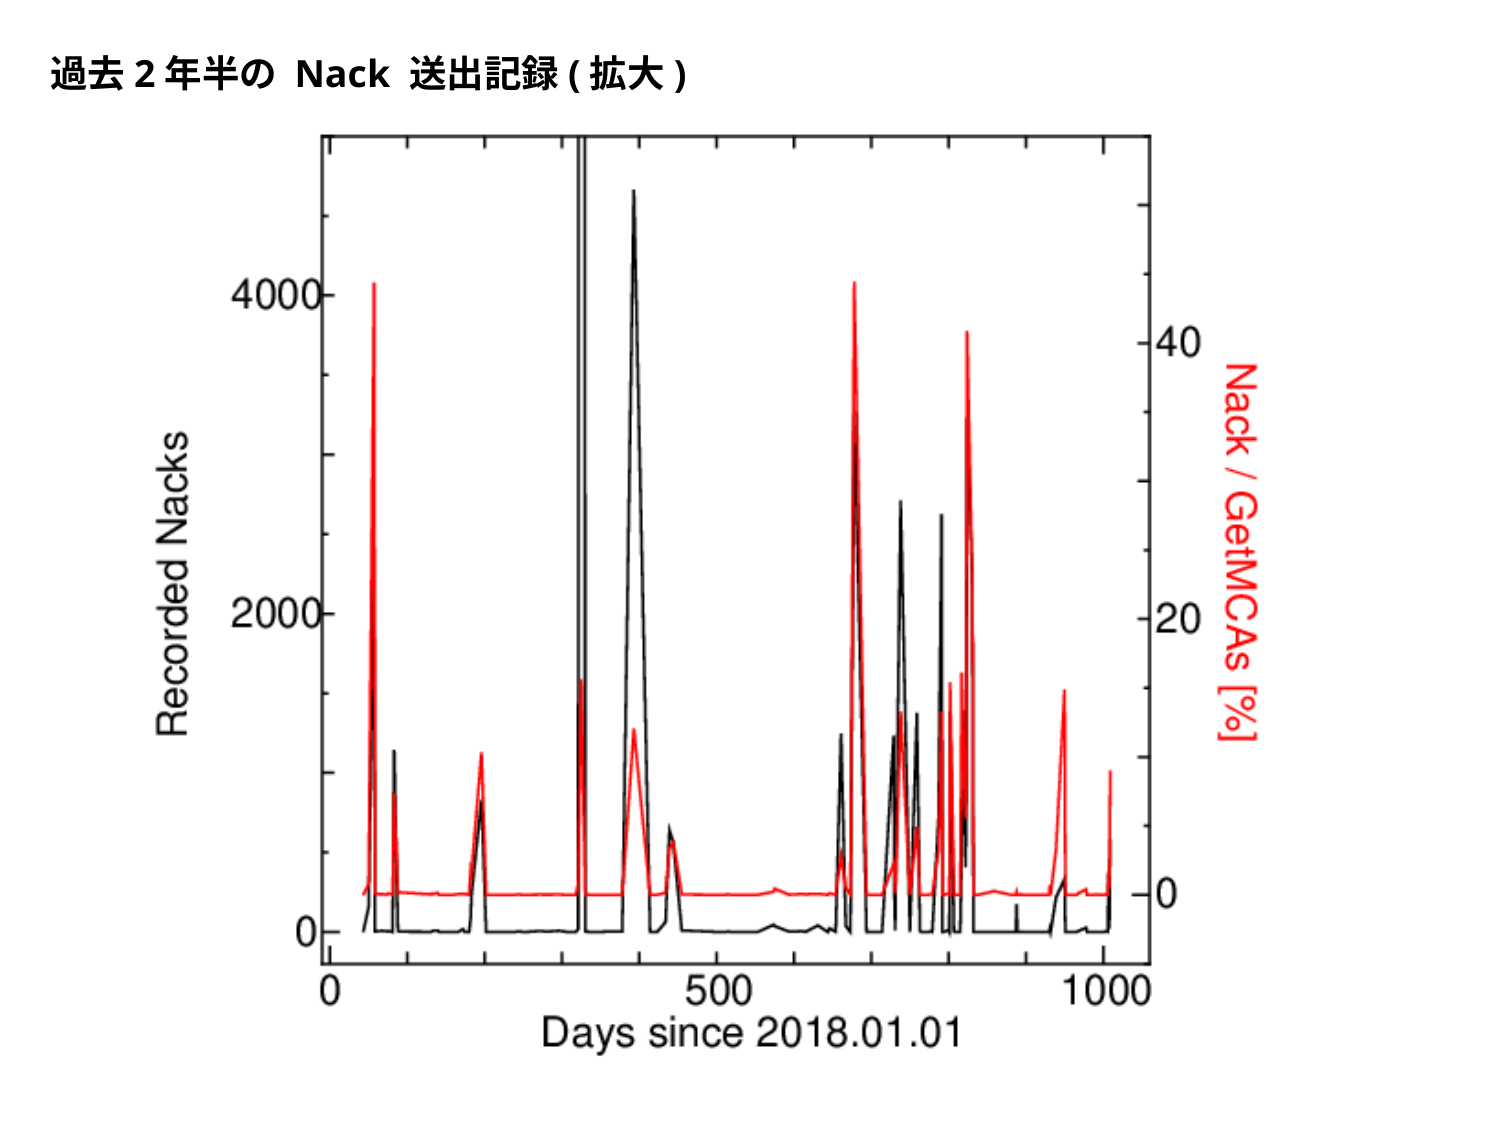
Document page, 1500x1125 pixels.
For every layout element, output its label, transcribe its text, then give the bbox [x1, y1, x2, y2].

picture [145, 124, 1269, 1067]
text_box 過去2年半の Nack 送出記録(拡大) [35, 42, 702, 103]
